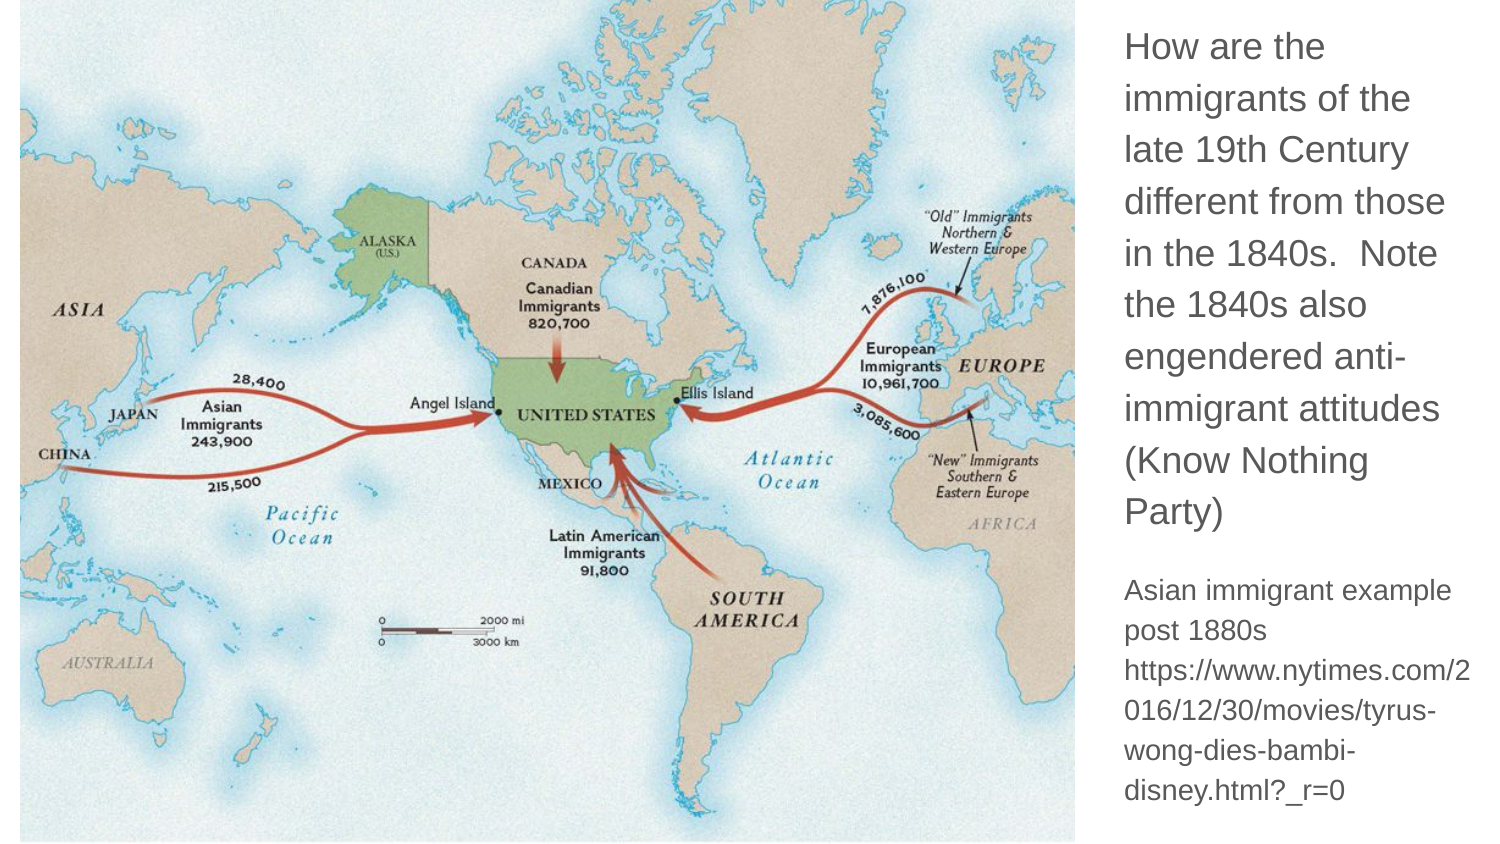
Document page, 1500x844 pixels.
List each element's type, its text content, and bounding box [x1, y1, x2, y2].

list How are the immigrants of the late 19th Century different from those in the 1840s. Note the 1840s also engendered anti-immigrant attitudes (Know Nothing Party) Asian immigrant example post 1880s https://www.nytimes.com/2016/12/30/movies/tyrus-wong-dies-bambi-disney.html?_r=0 [1109, 0, 1494, 561]
picture [20, 0, 1075, 844]
